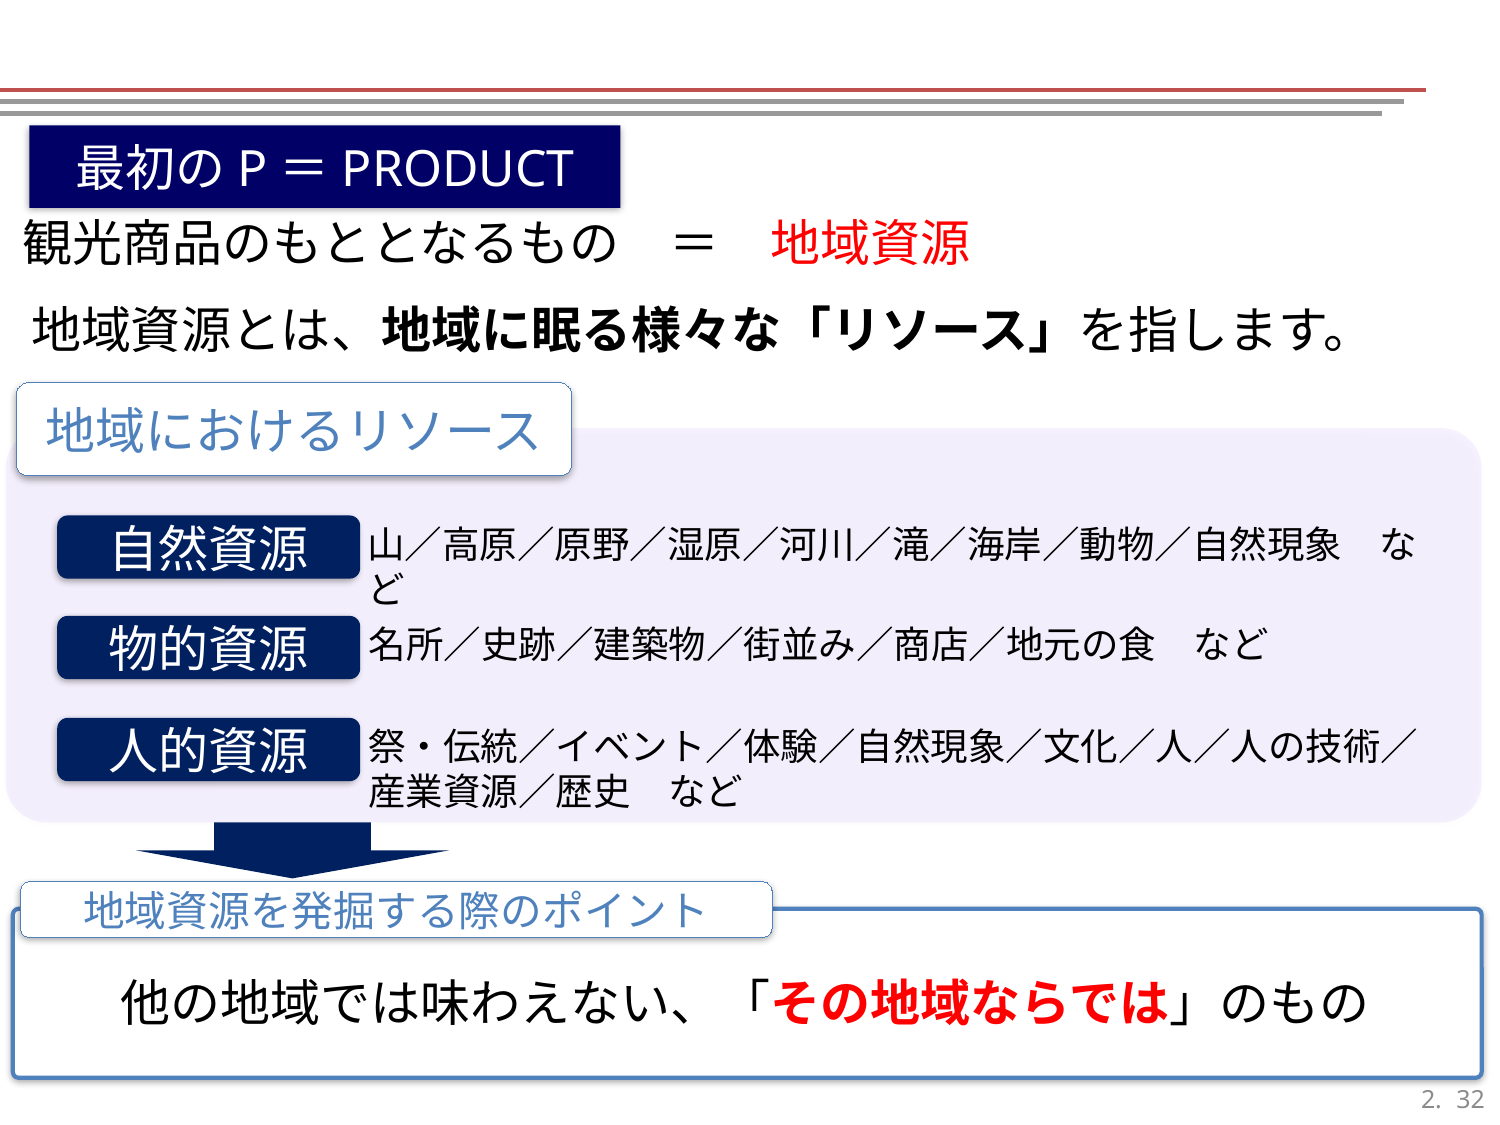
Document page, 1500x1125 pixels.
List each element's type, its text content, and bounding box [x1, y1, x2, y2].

text_box 地域におけるリソース [16, 382, 572, 476]
text_box 観光商品のもととなるもの ＝ 地域資源 [6, 208, 1436, 272]
text_box 名所／史跡／建築物／街並み／商店／地元の食 など [353, 613, 1435, 674]
text_box [5, 428, 1482, 823]
text_box 物的資源 [57, 615, 359, 680]
text_box [12, 908, 1482, 1078]
slide_number 31 [1381, 1065, 1500, 1125]
text_box 山／高原／原野／湿原／河川／滝／海岸／動物／自然現象 など [352, 513, 1470, 619]
text_box 人的資源 [57, 717, 353, 782]
text_box [133, 820, 452, 881]
text_box 自然資源 [57, 515, 352, 579]
text_box 地域資源を発掘する際のポイント [20, 881, 773, 938]
text_box 最初のP＝PRODUCT [29, 125, 621, 208]
text_box 地域資源とは、地域に眠る様々な「リソース」を指します。 [16, 290, 1444, 366]
text_box 他の地域では味わえない、「その地域ならでは」のもの [18, 963, 1472, 1039]
text_box 祭・伝統／イベント／体験／自然現象／文化／人／人の技術／産業資源／歴史 など [353, 715, 1471, 821]
